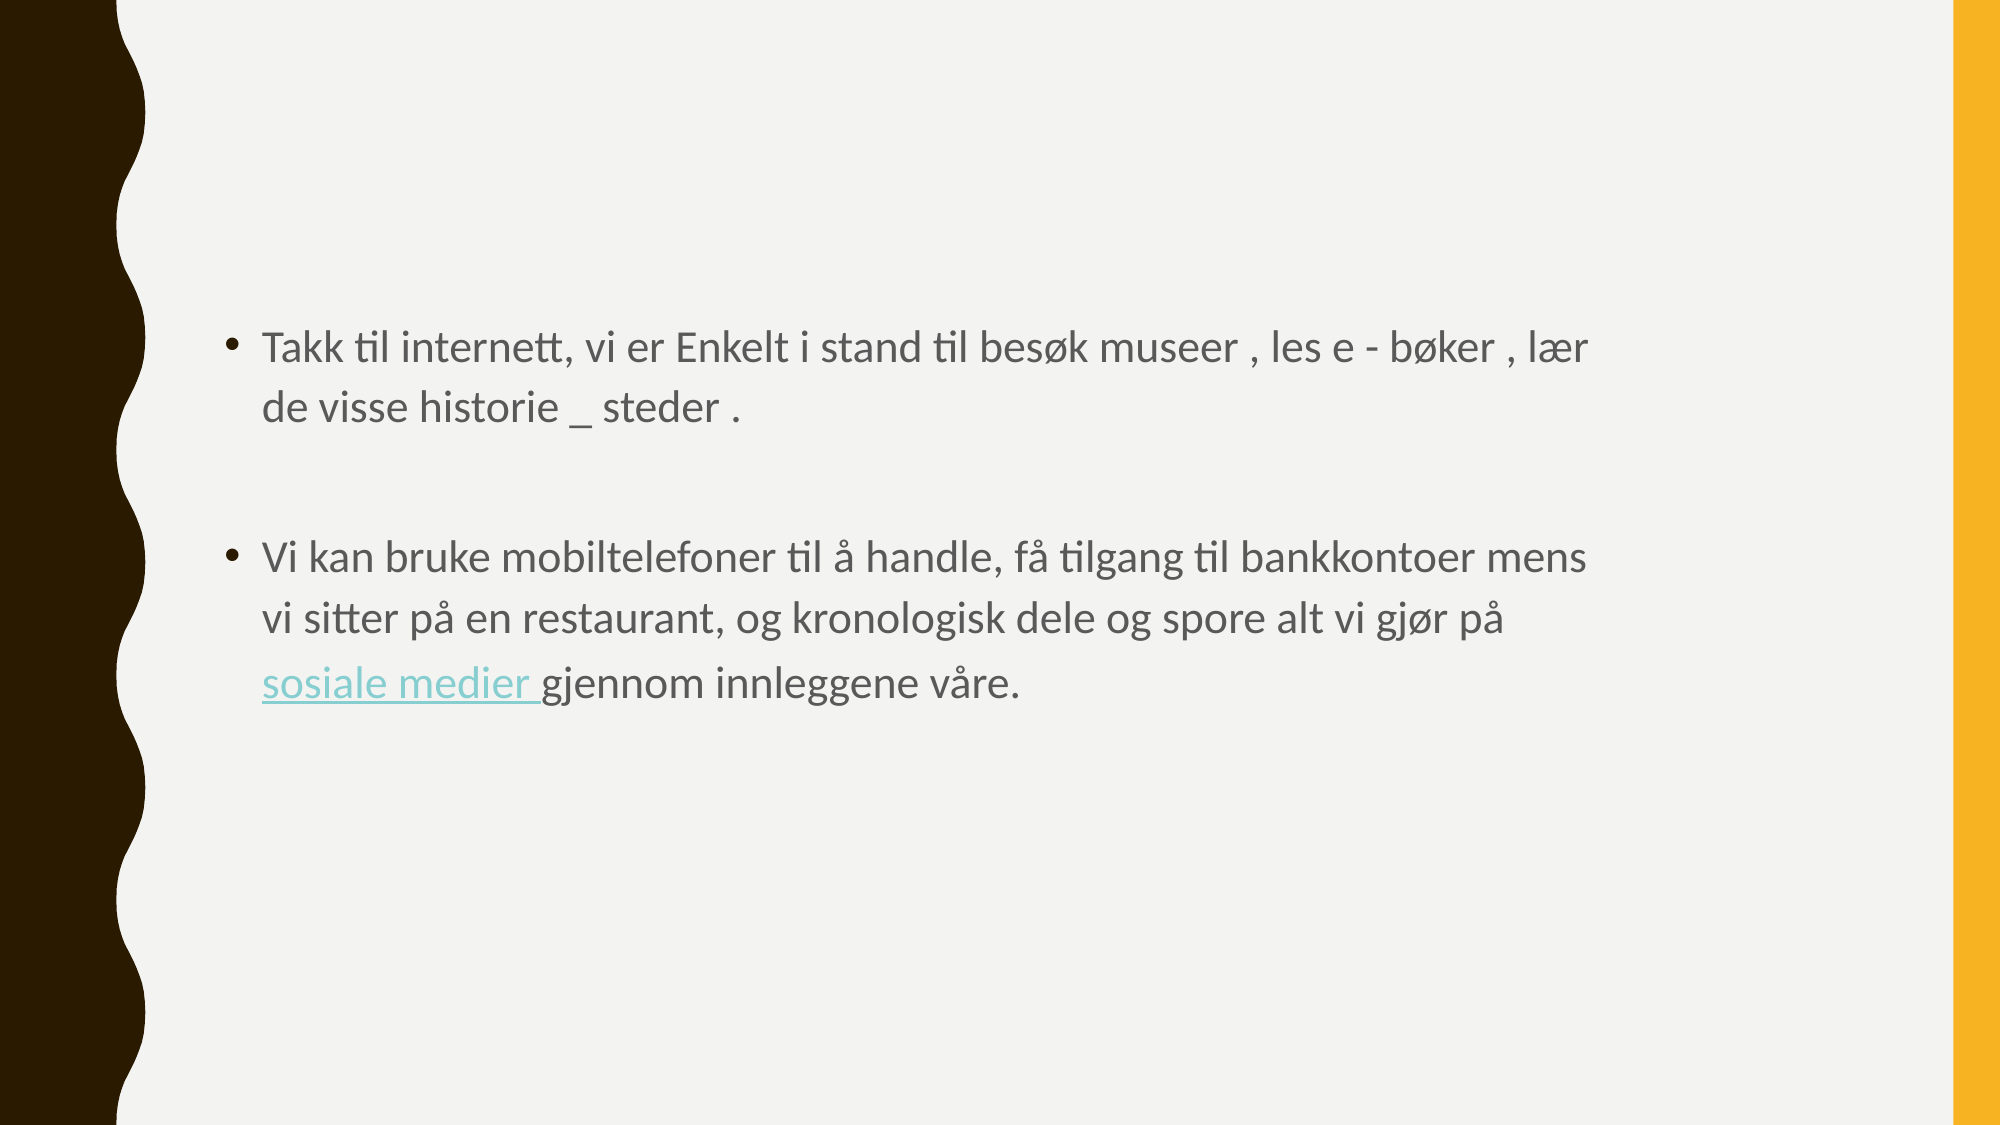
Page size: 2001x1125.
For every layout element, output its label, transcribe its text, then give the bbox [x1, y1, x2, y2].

list Takk til internett, vi er Enkelt i stand til besøk museer , les e - bøker , lær de visse historie _ steder . Vi kan bruke mobiltelefoner til å handle, få tilgang til bankkontoer mens vi sitter på en restaurant, og kronologisk dele og spore alt vi gjør på sosiale medier gjennom innleggene våre. [209, 303, 1616, 1064]
